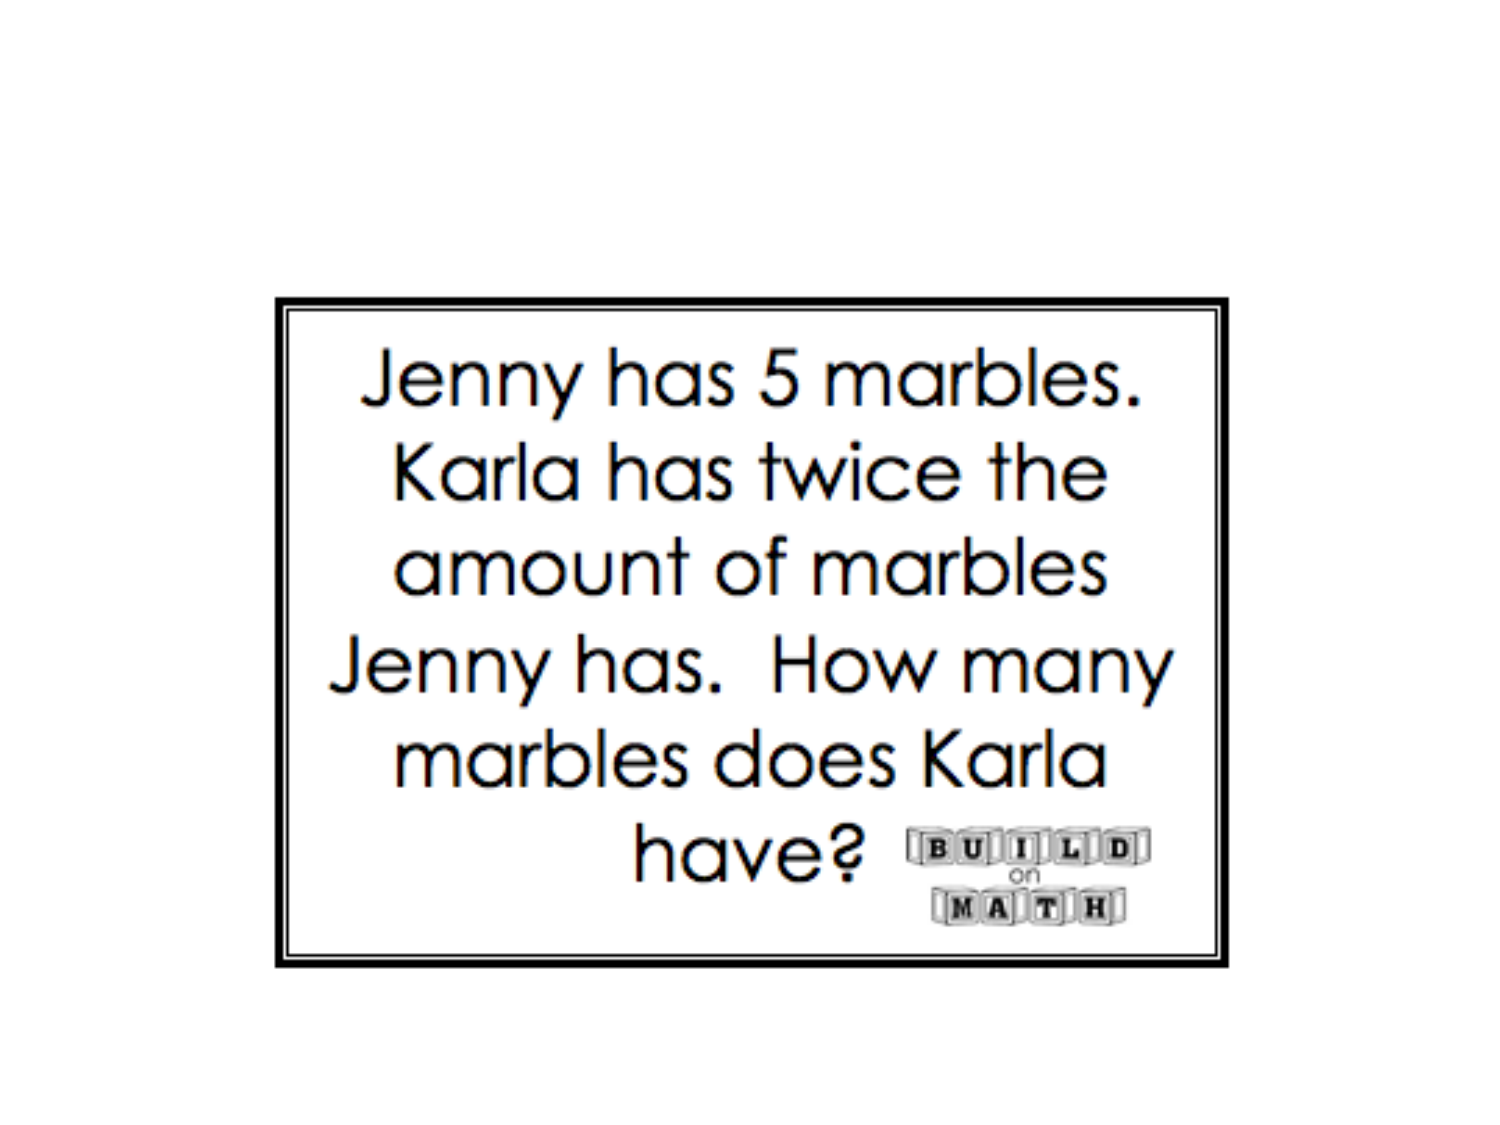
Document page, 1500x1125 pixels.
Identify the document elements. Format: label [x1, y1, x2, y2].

list [74, 262, 1426, 1006]
